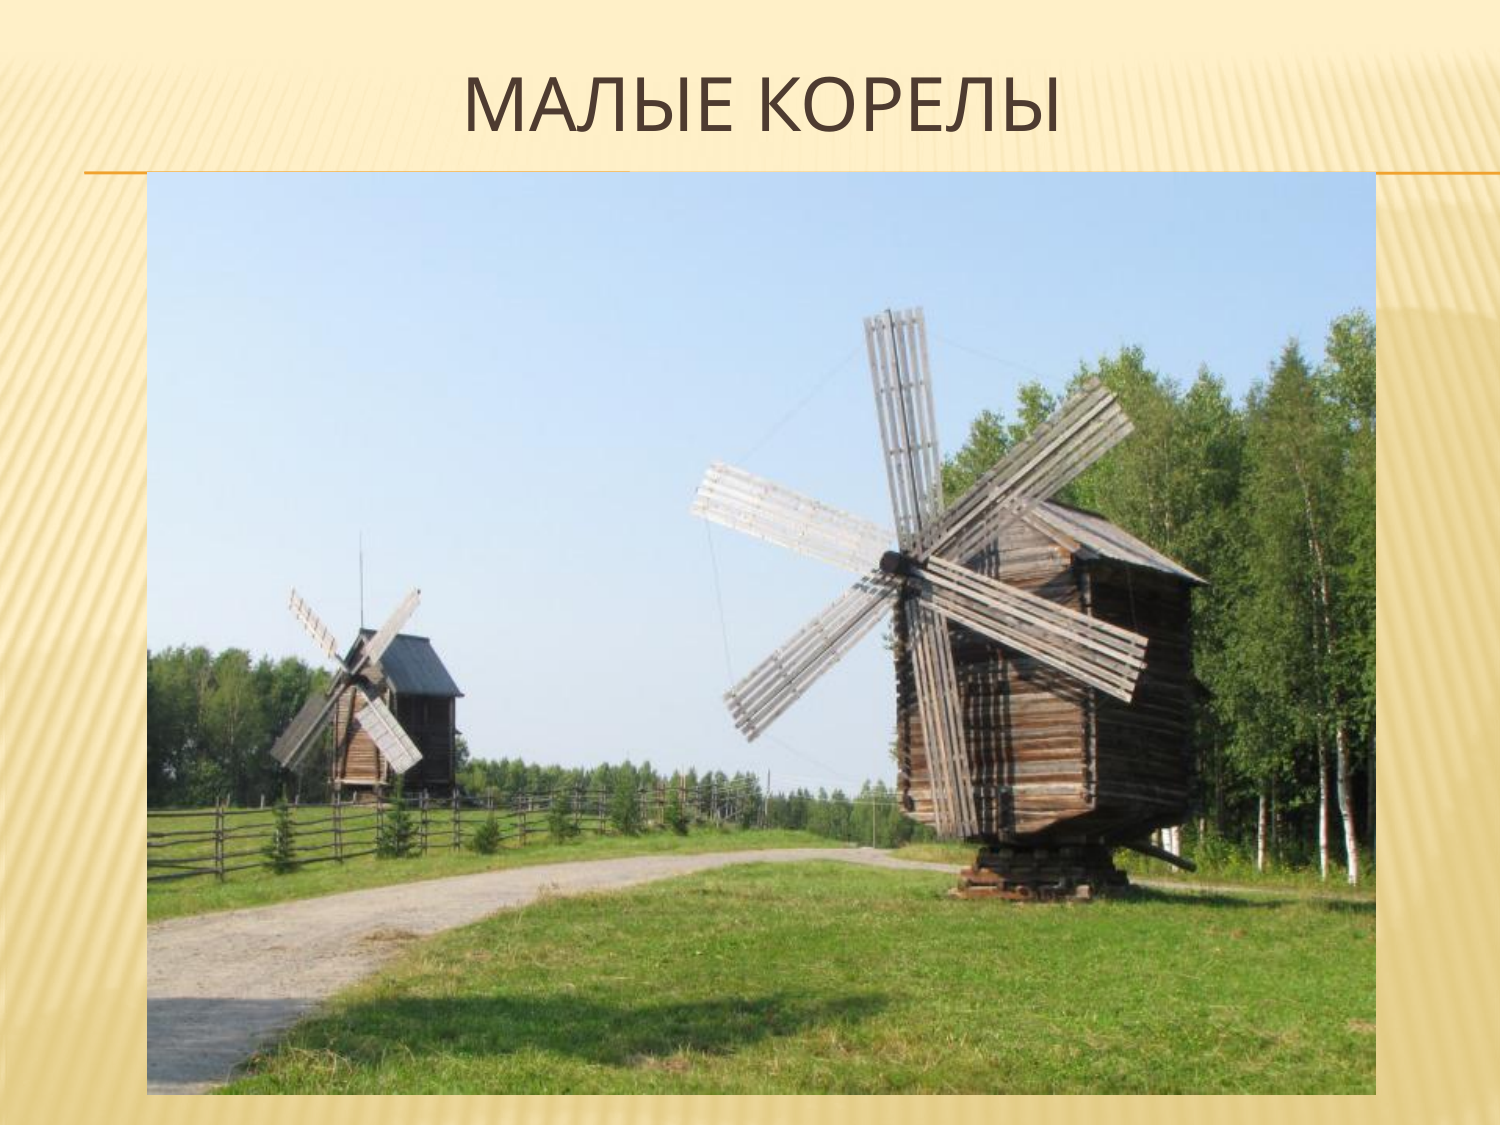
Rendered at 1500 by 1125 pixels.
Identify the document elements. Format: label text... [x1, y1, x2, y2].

title Малые корелы [50, 42, 1475, 161]
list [147, 172, 1377, 1095]
